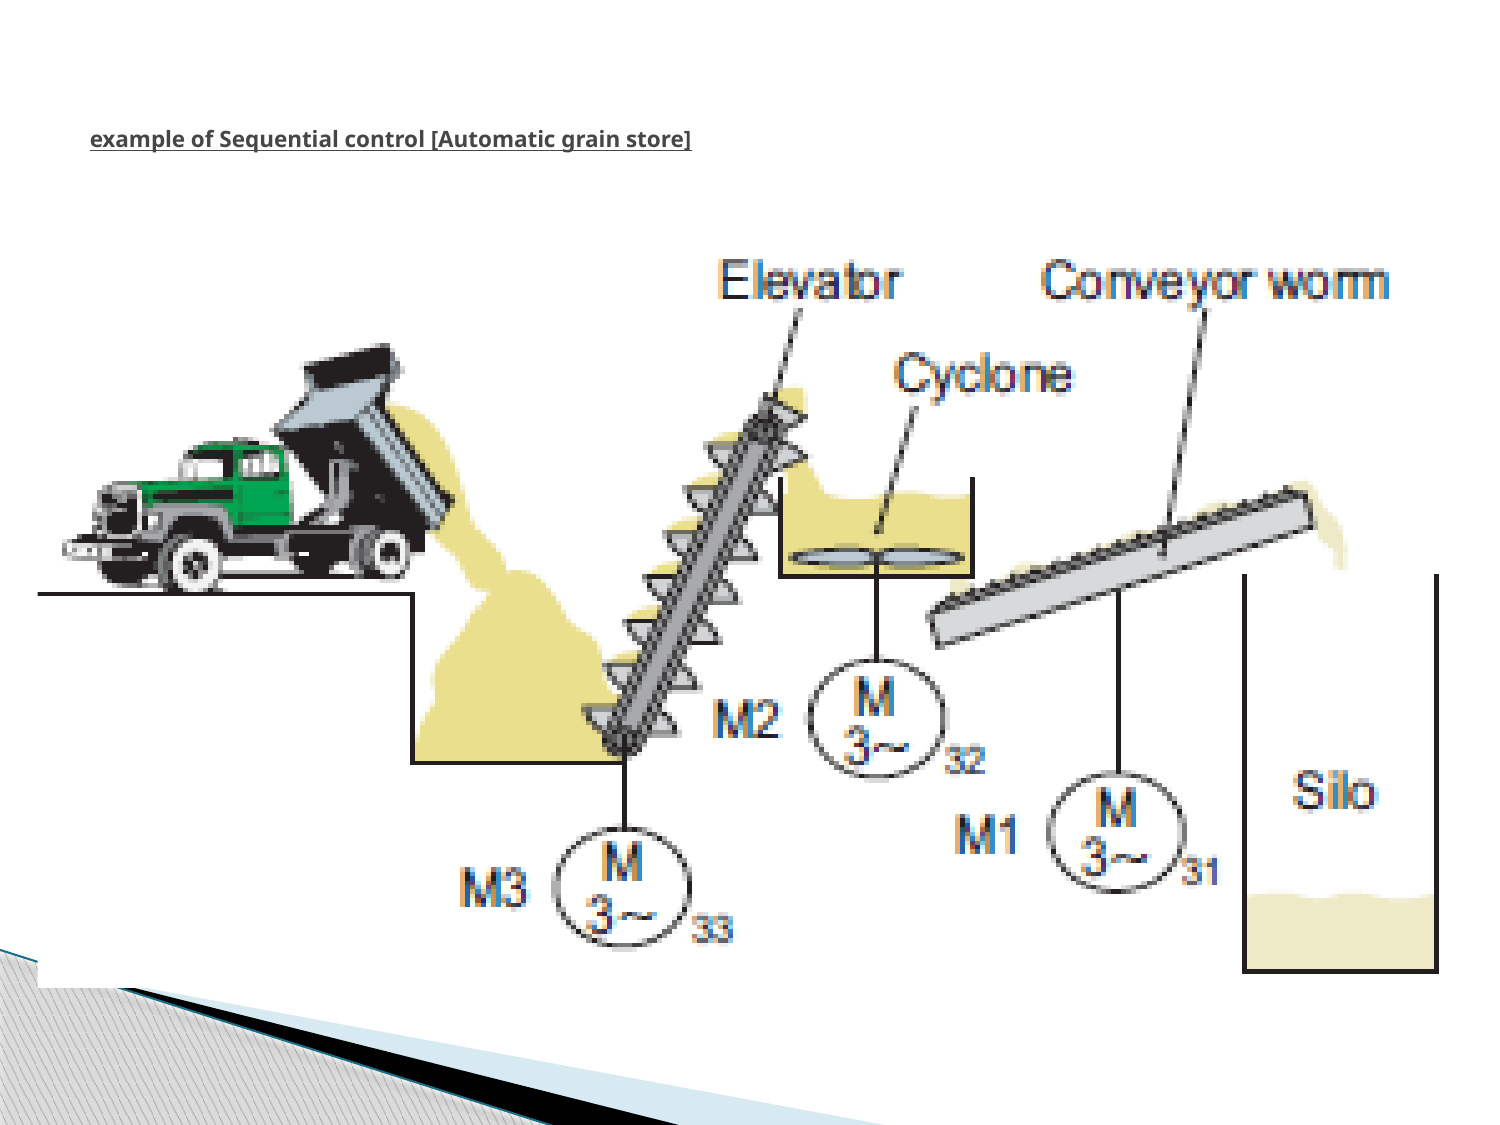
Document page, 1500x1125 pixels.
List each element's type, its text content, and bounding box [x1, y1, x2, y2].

picture [37, 224, 1476, 988]
title example of Sequential control [Automatic grain store] [75, 45, 1425, 224]
